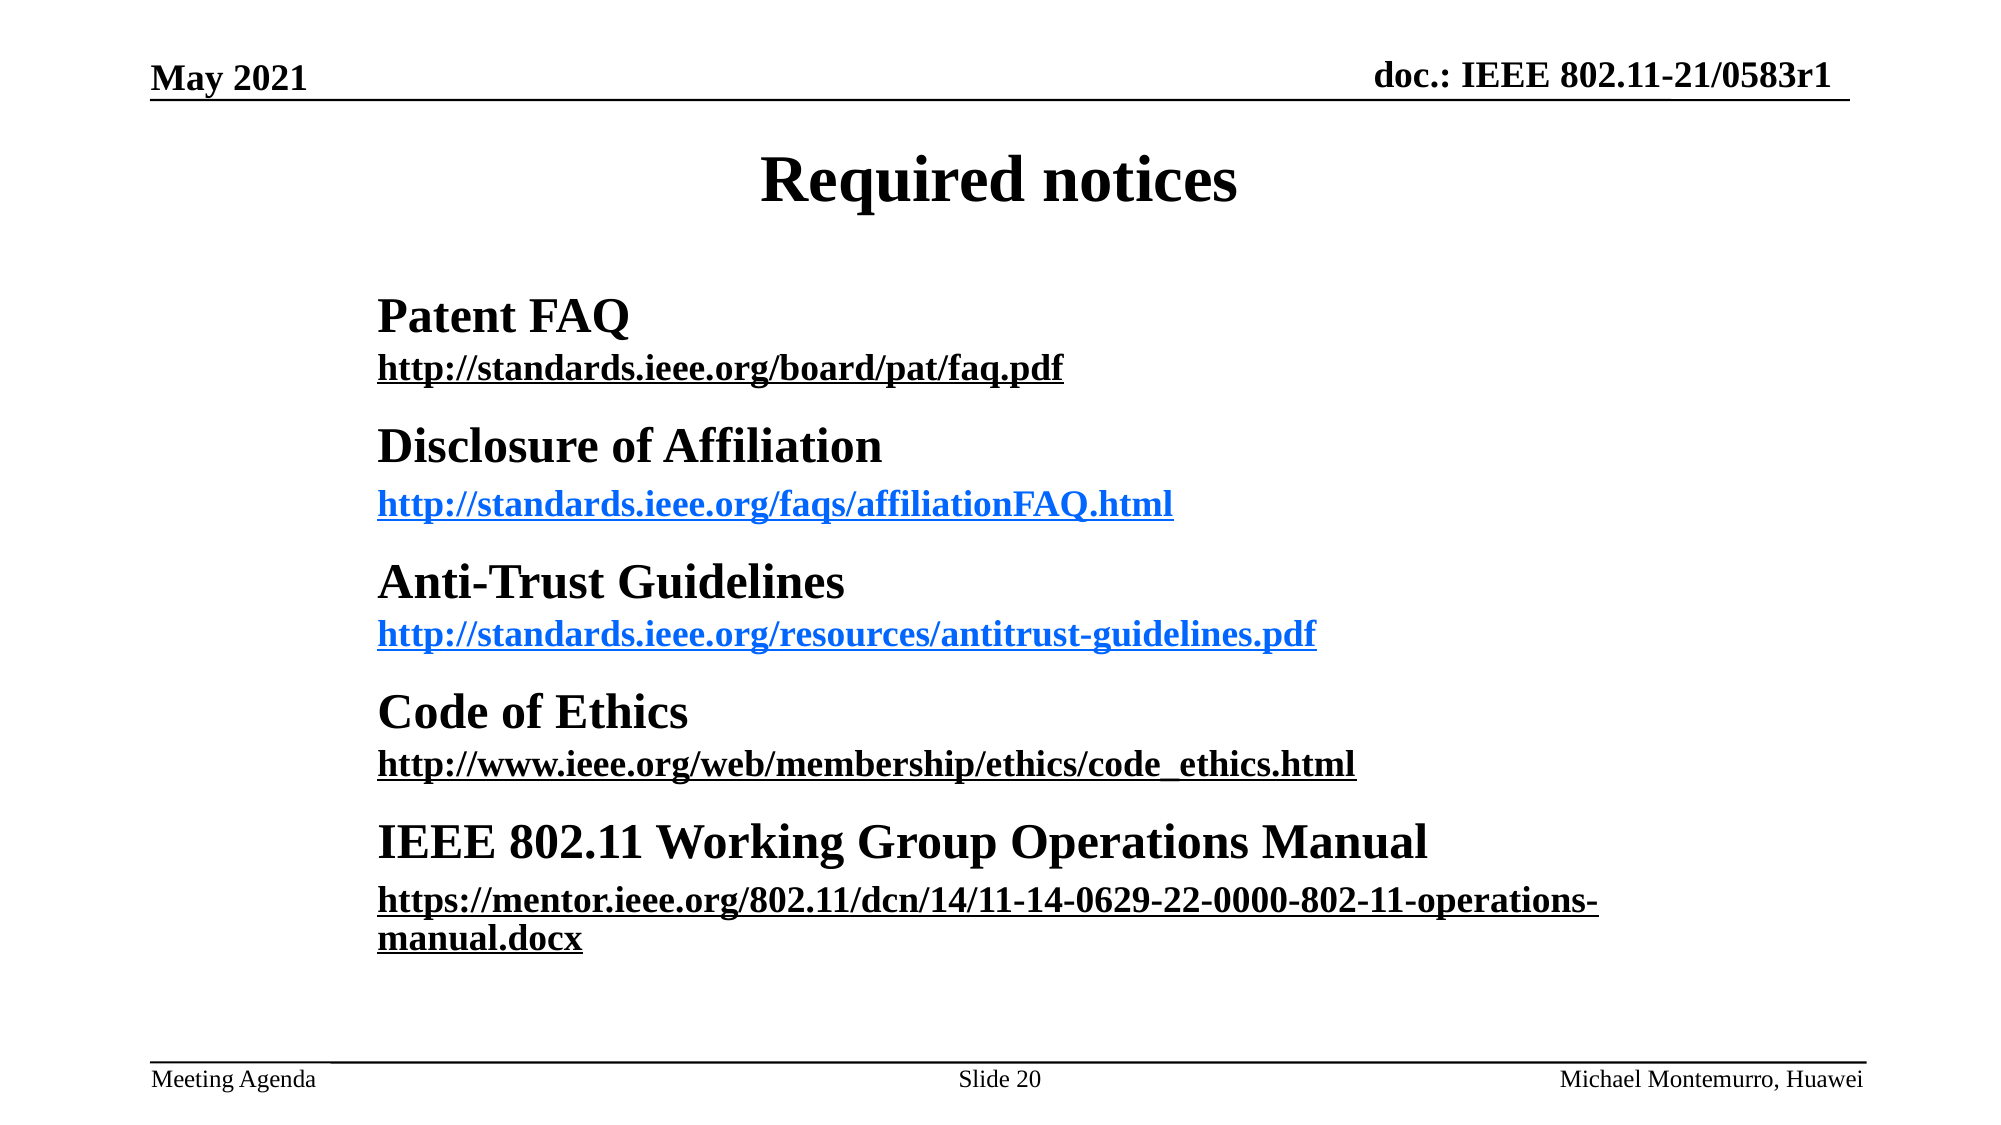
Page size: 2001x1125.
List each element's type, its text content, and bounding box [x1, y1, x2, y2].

text_box Required notices [362, 87, 1638, 263]
footer Michael Montemurro, Huawei [1462, 1062, 1865, 1093]
text_box Patent FAQ http://standards.ieee.org/board/pat/faq.pdf Disclosure of Affiliation http://standards.ieee.org/faqs/affiliationFAQ.html Anti-Trust Guidelines http://standards.ieee.org/resources/antitrust-guidelines.pdf Code of Ethics http://www.ieee.org/web/membership/ethics/code_ethics.html IEEE 802.11 Working Group Operations Manual https://mentor.ieee.org/802.11/dcn/14/11-14-0629-22-0000-802-11-operations-manual.docx [362, 275, 1638, 1050]
slide_number Slide 20 [957, 1062, 1042, 1093]
